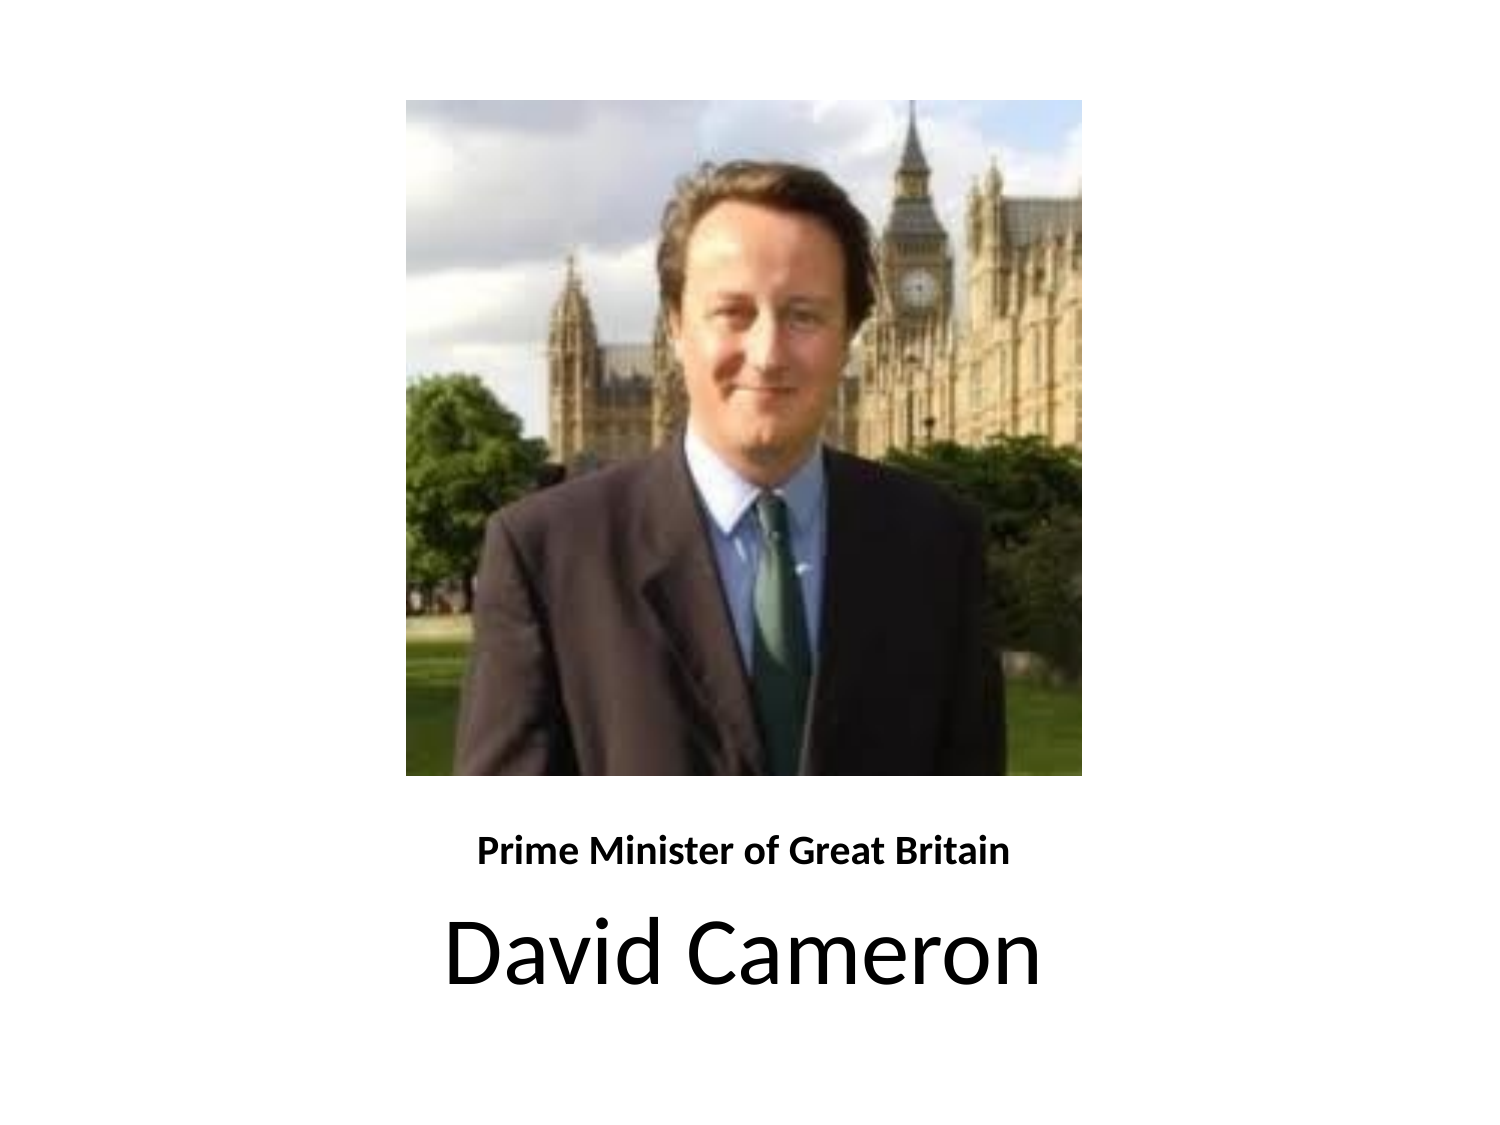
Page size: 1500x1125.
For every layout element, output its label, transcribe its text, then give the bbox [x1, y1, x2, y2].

list David Cameron [294, 880, 1194, 1013]
picture [406, 100, 1082, 776]
title Prime Minister of Great Britain [294, 787, 1194, 880]
